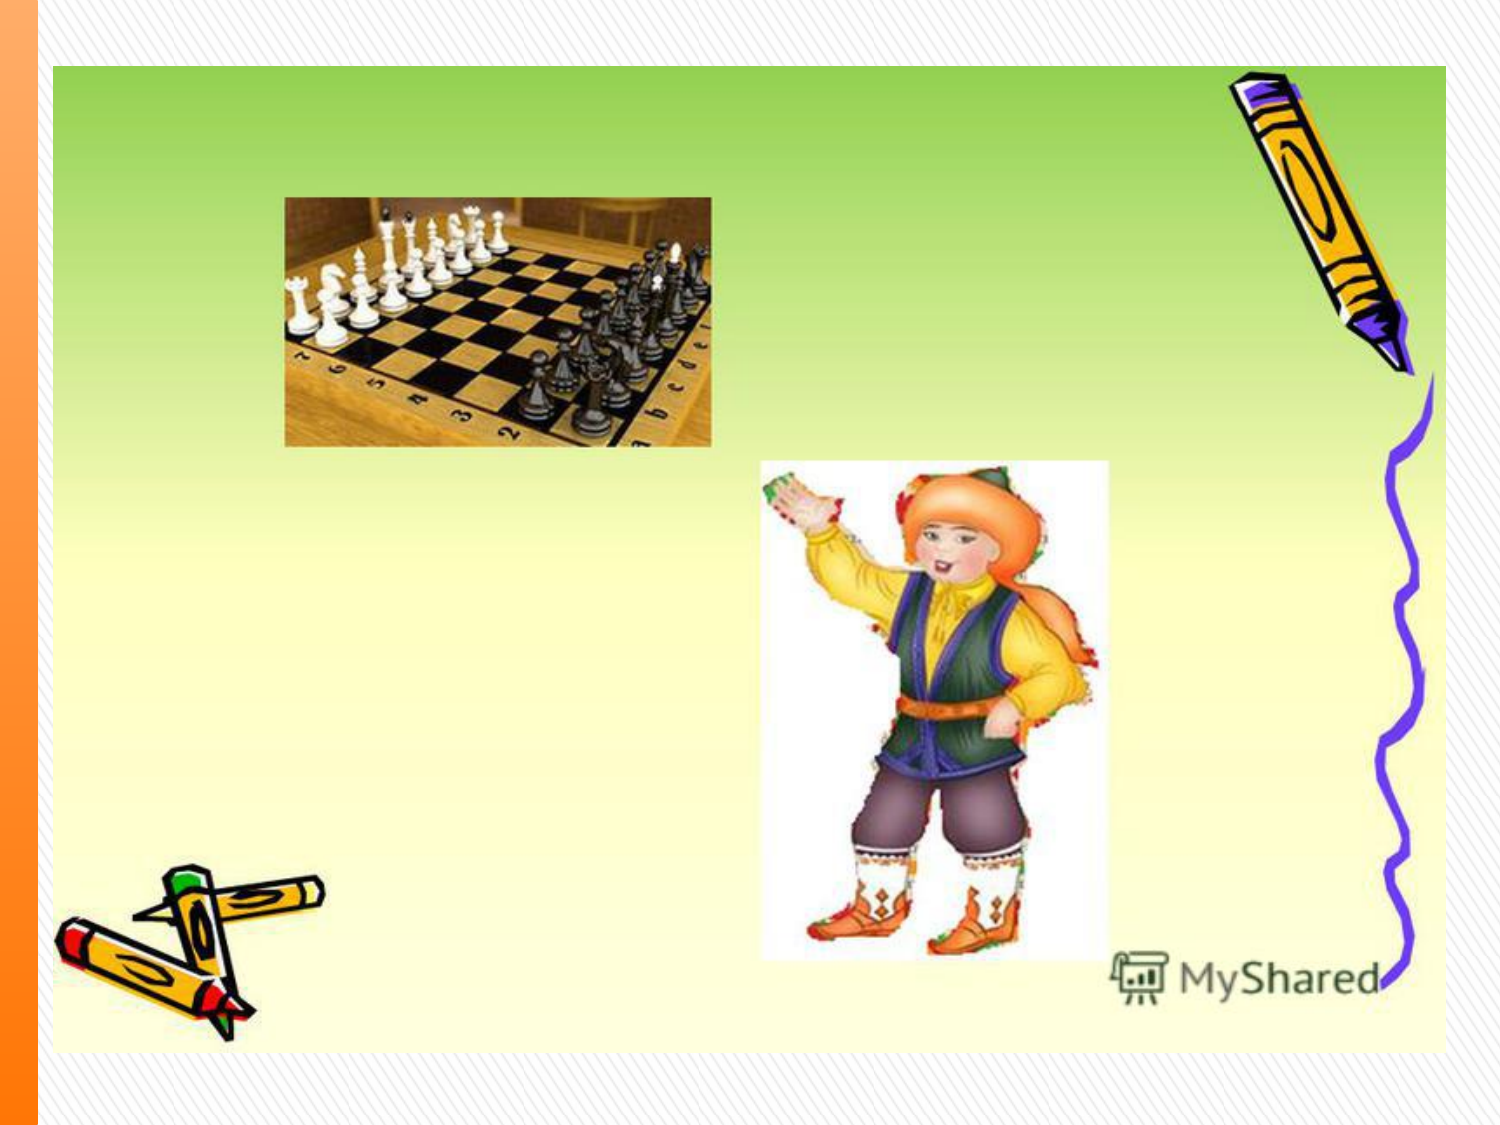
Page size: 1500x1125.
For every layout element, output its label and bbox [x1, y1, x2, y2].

picture [52, 66, 1447, 1053]
